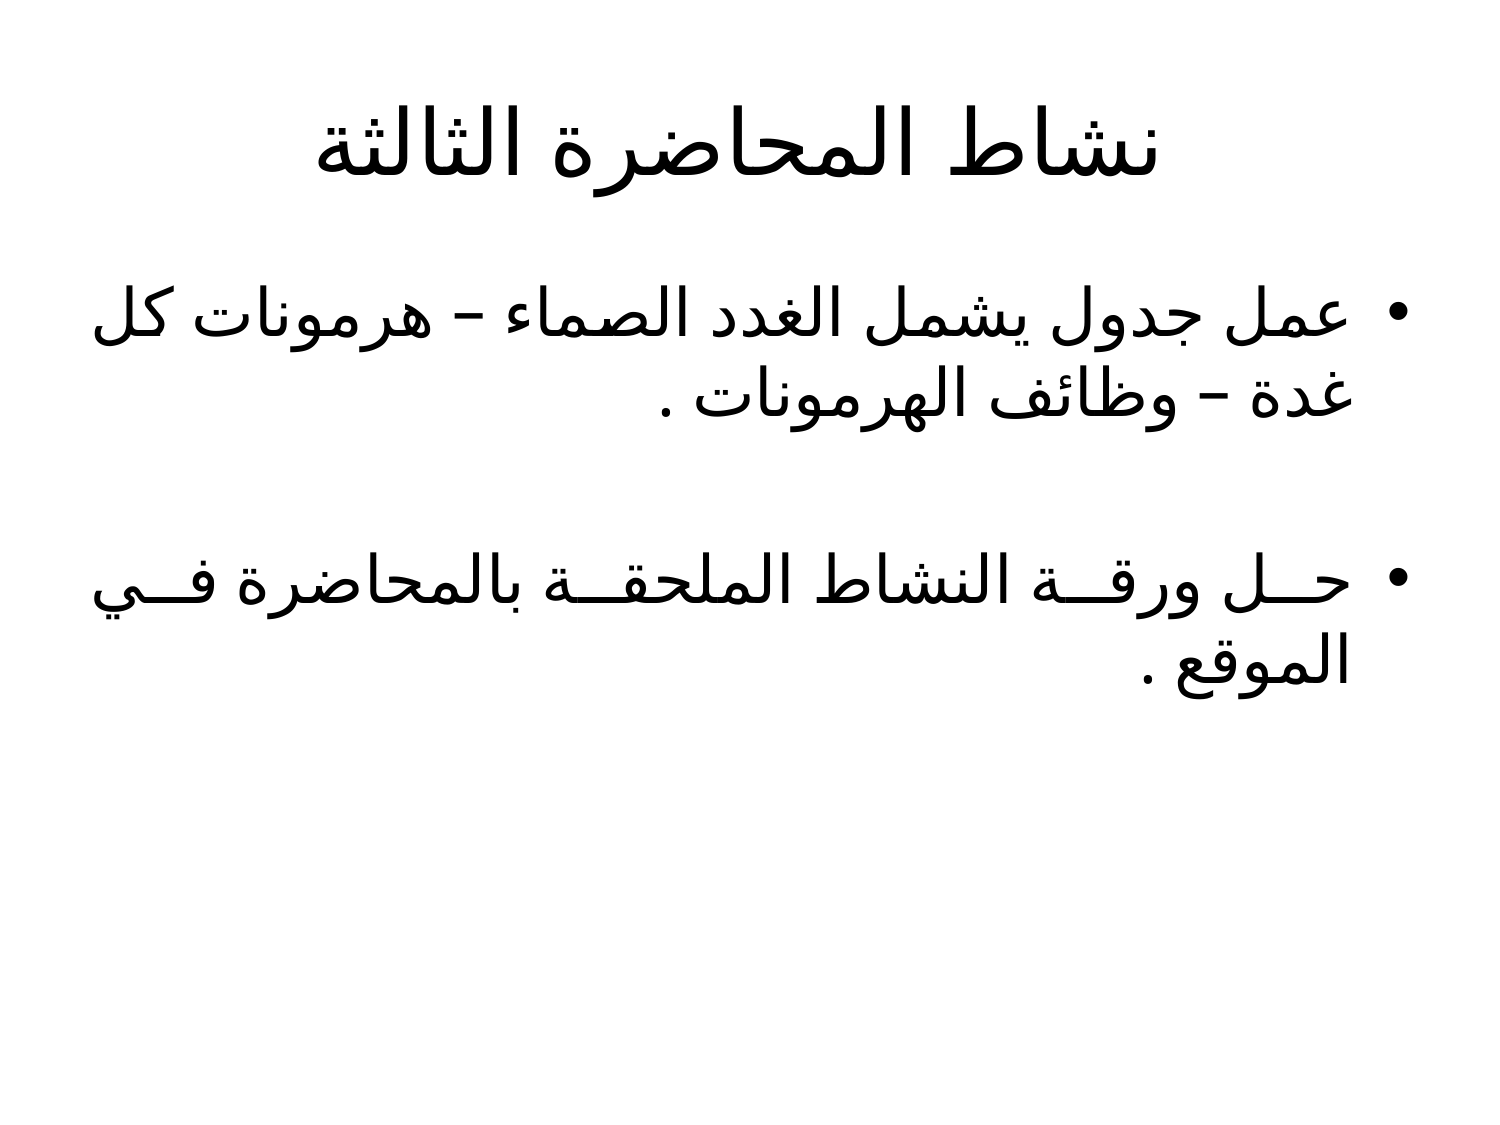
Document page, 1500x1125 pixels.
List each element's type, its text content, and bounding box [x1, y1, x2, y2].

title نشاط المحاضرة الثالثة [75, 45, 1425, 233]
list عمل جدول يشمل الغدد الصماء – هرمونات كل غدة – وظائف الهرمونات . حل ورقة النشاط الملحقة بالمحاضرة في الموقع . [75, 262, 1425, 1005]
